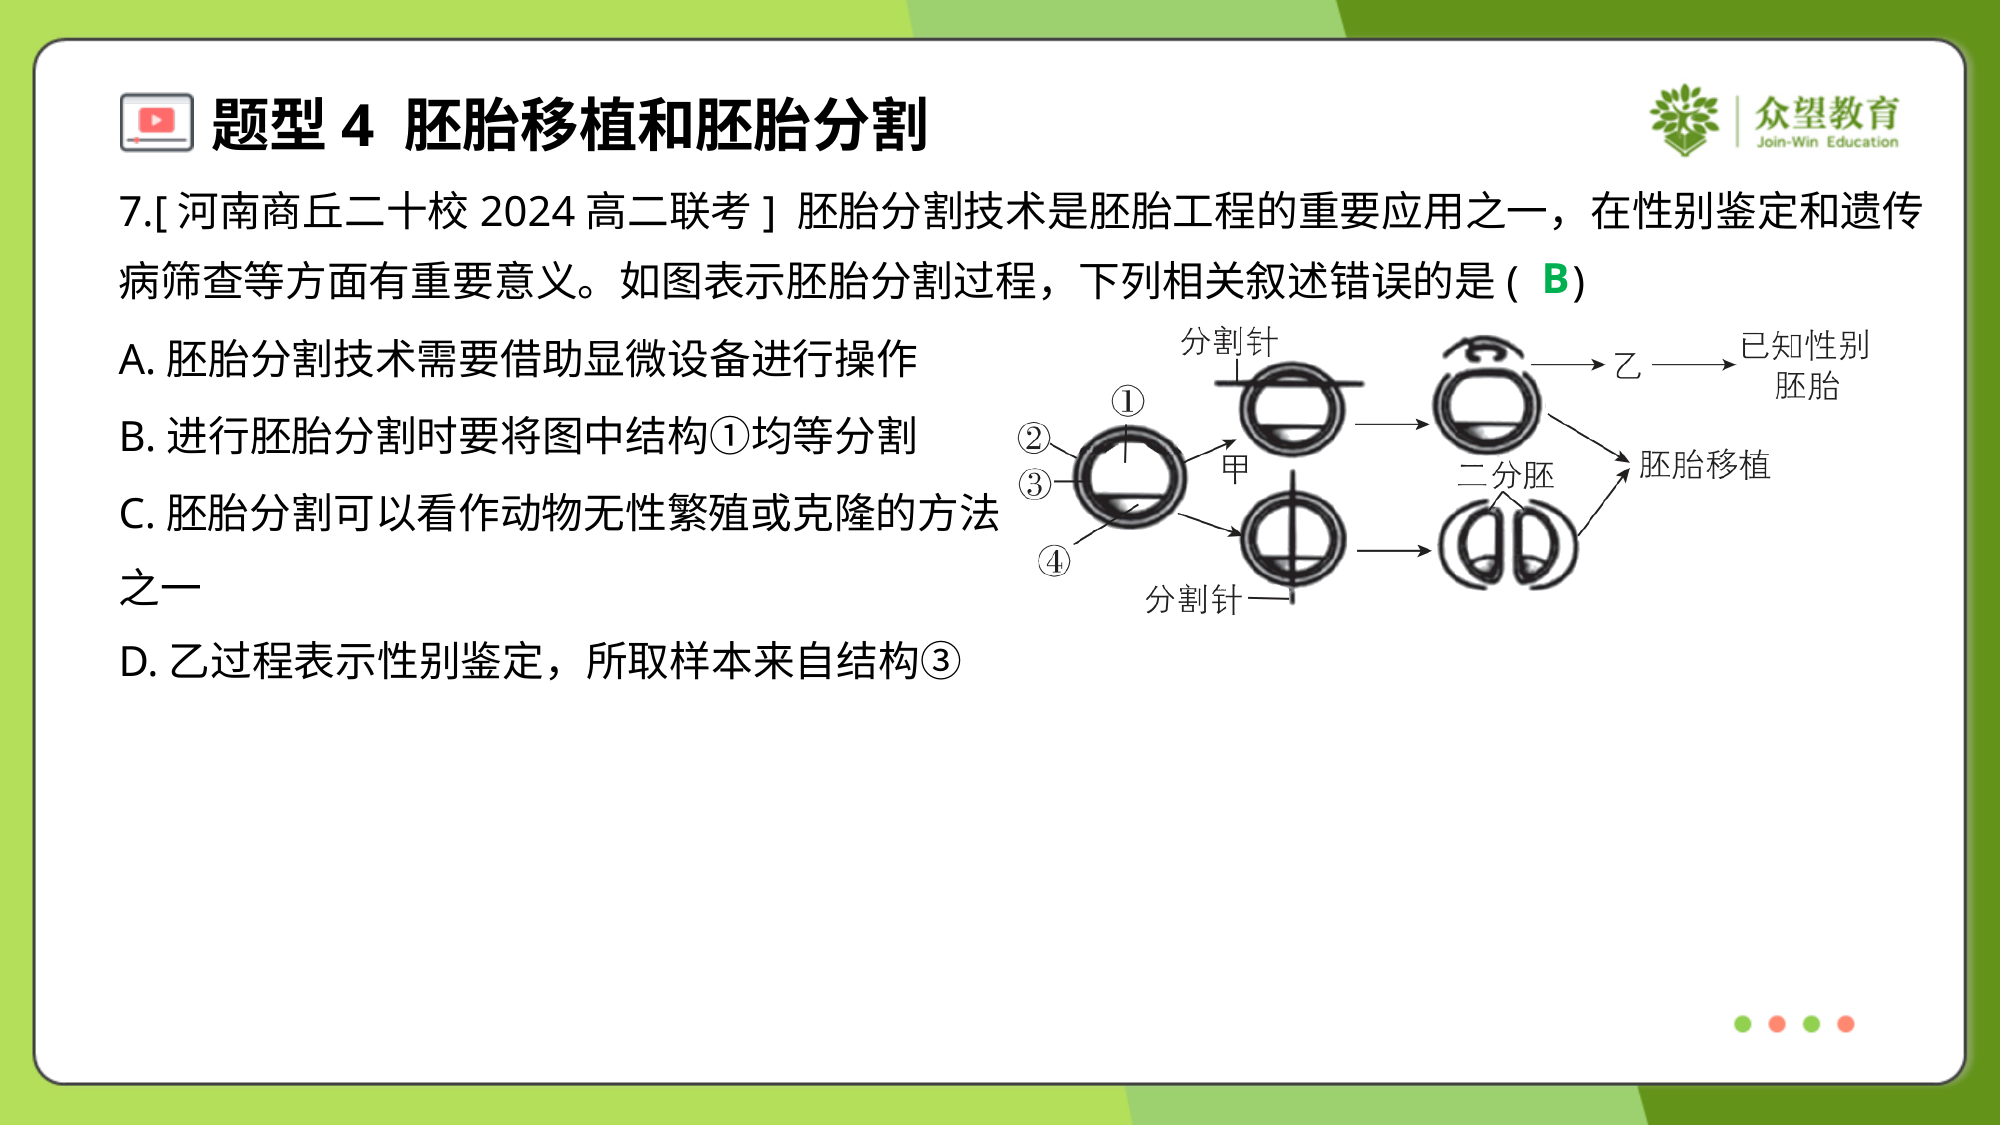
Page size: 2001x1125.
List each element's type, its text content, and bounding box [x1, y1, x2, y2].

text_box B [1526, 231, 1585, 296]
text_box 7.[河南商丘二十校2024高二联考] 胚胎分割技术是胚胎工程的重要应用之一，在性别鉴定和遗传 病筛查等方面有重要意义。如图表示胚胎分割过程，下列相关叙述错误的是( ) [118, 159, 1883, 298]
text_box A.胚胎分割技术需要借助显微设备进行操作 B.进行胚胎分割时要将图中结构①均等分割 C.胚胎分割可以看作动物无性繁殖或克隆的方法 之一 D.乙过程表示性别鉴定，所取样本来自结构③ [118, 307, 1001, 678]
picture [0, 0, 2000, 1125]
